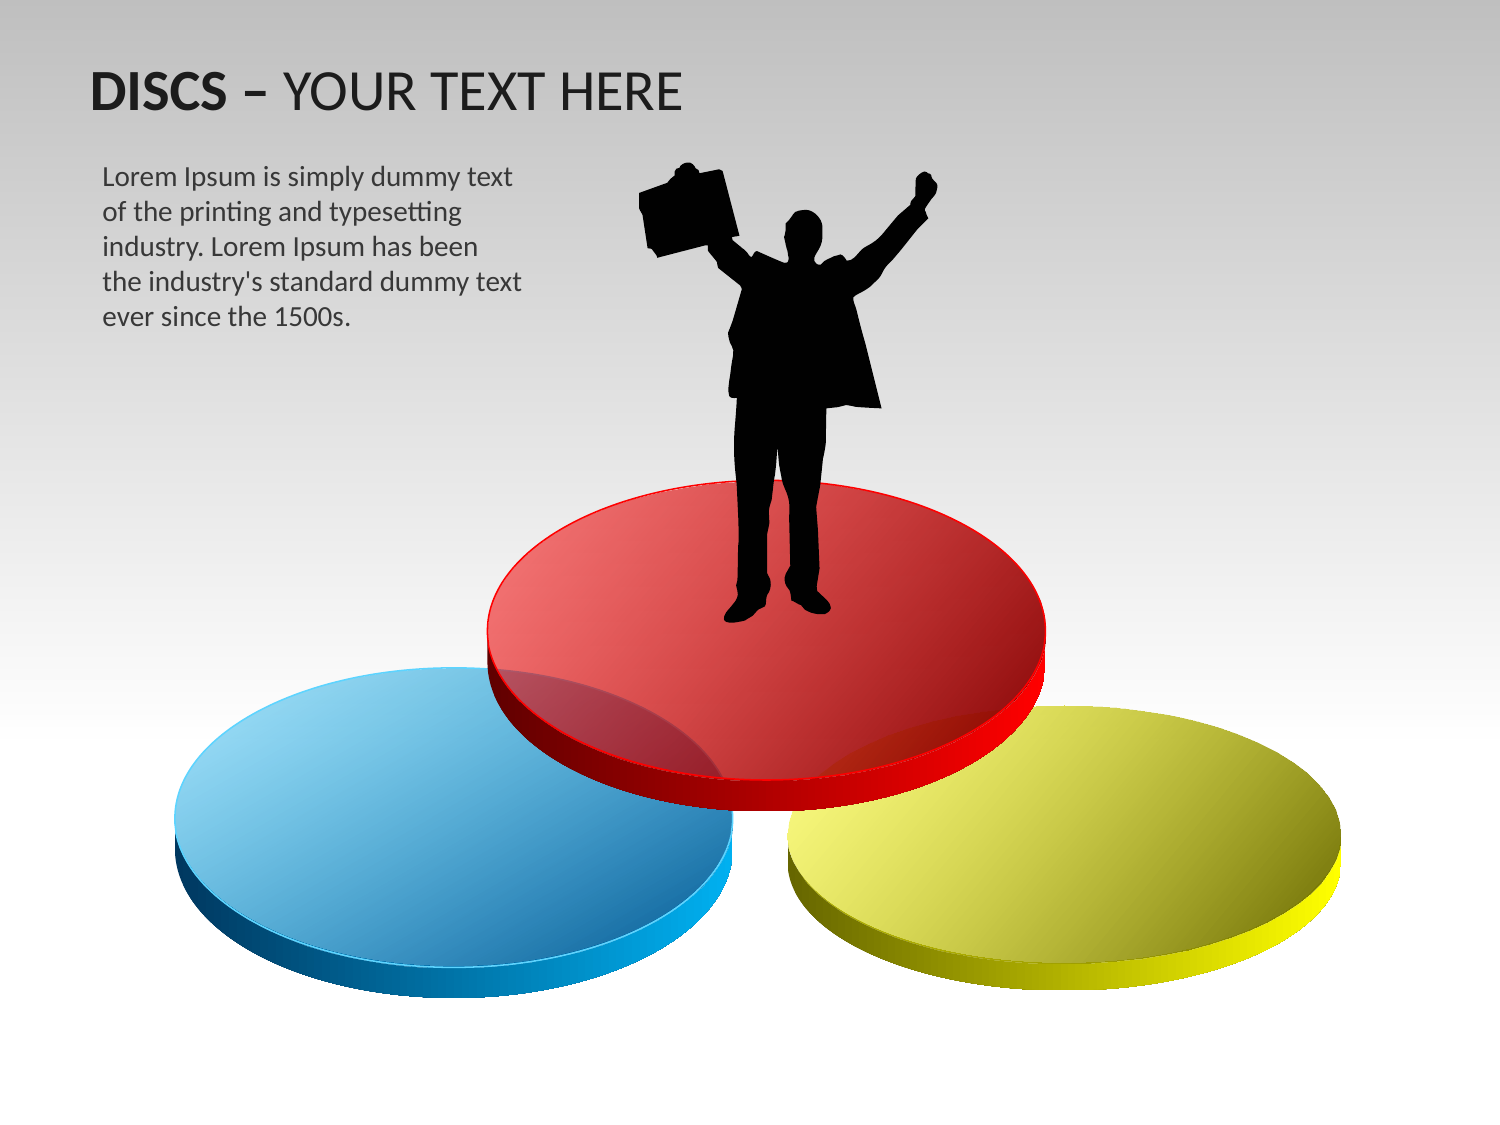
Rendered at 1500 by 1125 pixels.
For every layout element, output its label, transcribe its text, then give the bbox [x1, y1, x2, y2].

text_box Lorem Ipsum is simply dummy text of the printing and typesetting industry. Lorem Ipsum has been the industry's standard dummy text ever since the 1500s. [87, 149, 538, 340]
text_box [787, 705, 1342, 991]
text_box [487, 480, 1046, 812]
text_box DISCS – YOUR TEXT HERE [74, 37, 838, 138]
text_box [174, 667, 733, 999]
text_box [639, 162, 938, 478]
